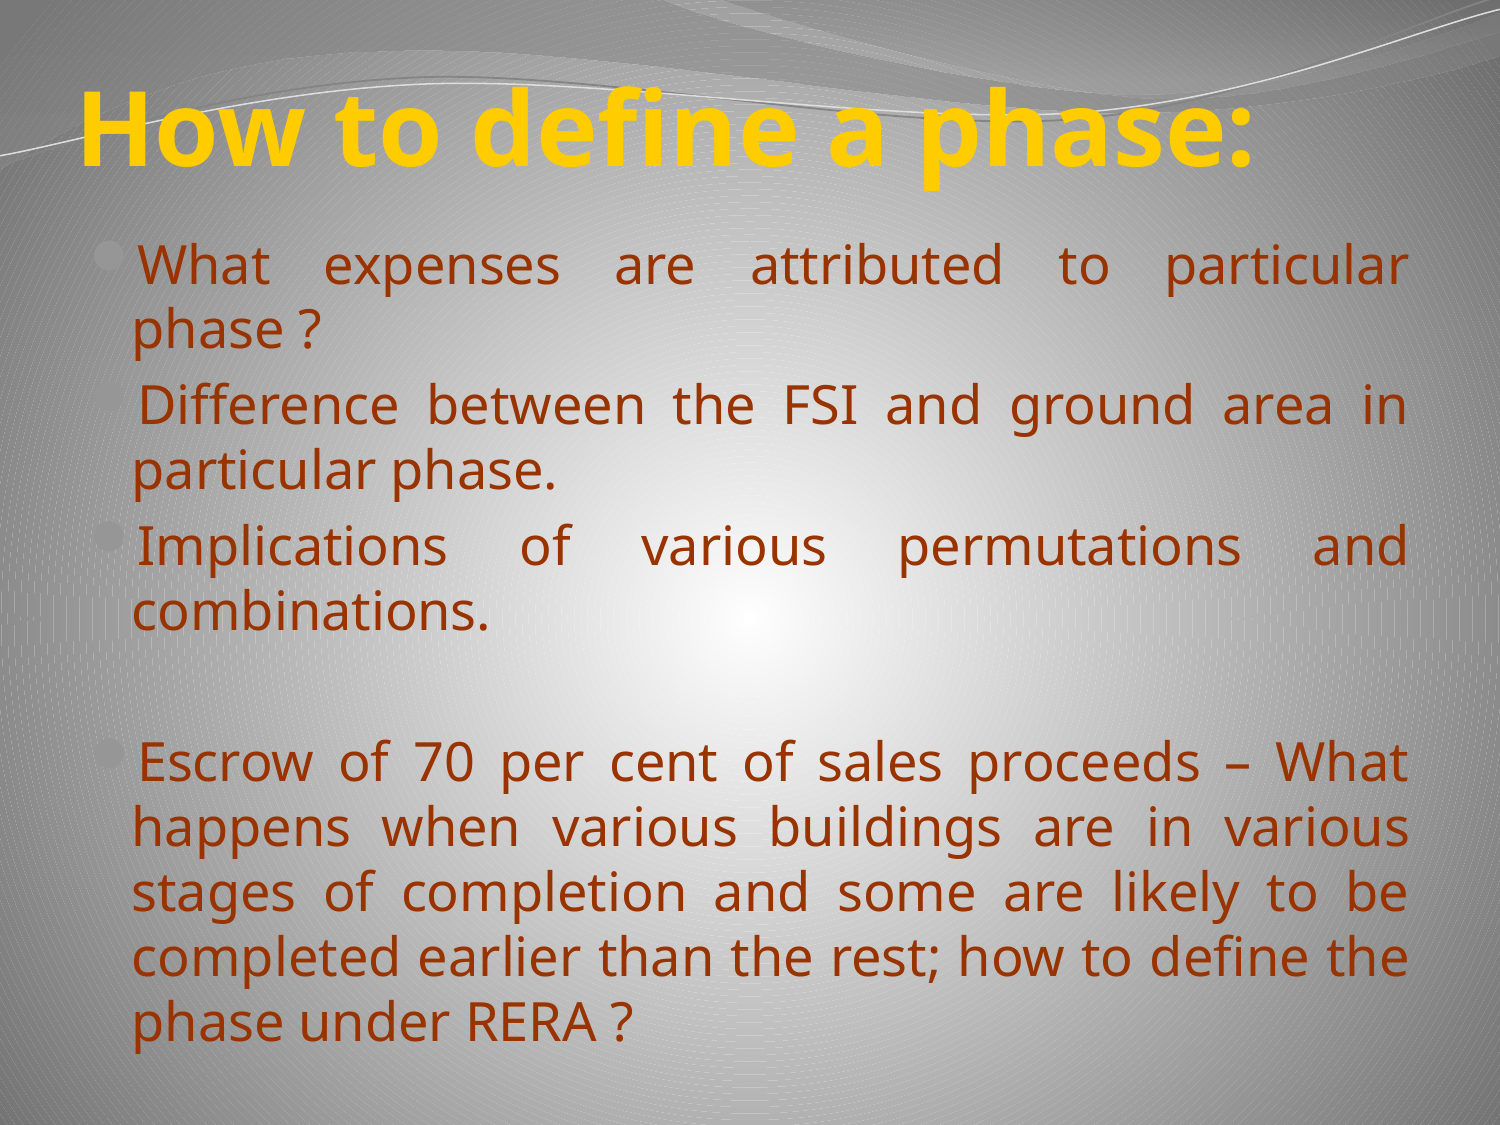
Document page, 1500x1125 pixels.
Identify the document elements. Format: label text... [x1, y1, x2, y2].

list What expenses are attributed to particular phase ? Difference between the FSI and ground area in particular phase. Implications of various permutations and combinations. Escrow of 70 per cent of sales proceeds – What happens when various buildings are in various stages of completion and some are likely to be completed earlier than the rest; how to define the phase under RERA ? [75, 222, 1425, 1067]
title How to define a phase: [75, 46, 1425, 188]
